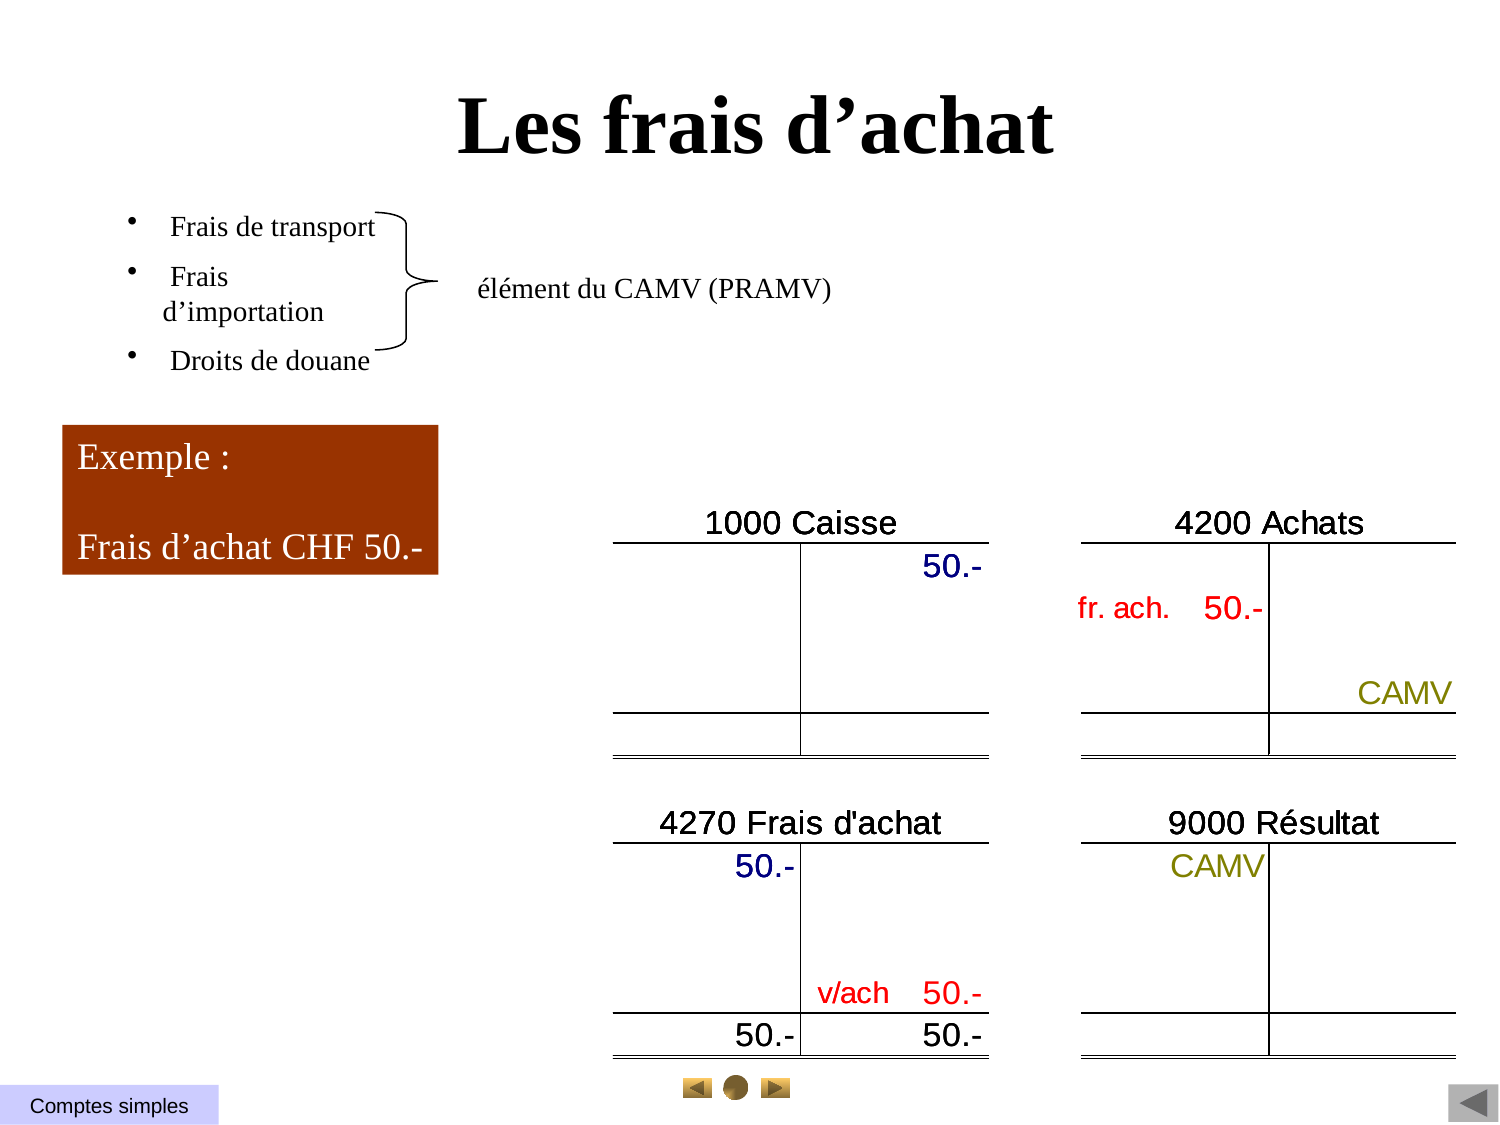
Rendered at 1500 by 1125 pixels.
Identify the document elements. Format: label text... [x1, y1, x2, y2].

text_box [1448, 1084, 1499, 1122]
text_box Comptes simples [0, 1084, 219, 1125]
text_box Frais de transport Frais d’importation Droits de douane [112, 199, 400, 384]
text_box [612, 499, 1458, 1087]
text_box Exemple : Frais d’achat CHF 50.- [62, 424, 439, 575]
text_box élément du CAMV (PRAMV) [462, 262, 913, 313]
text_box [374, 212, 438, 350]
text_box Les frais d’achat [324, 62, 1188, 178]
